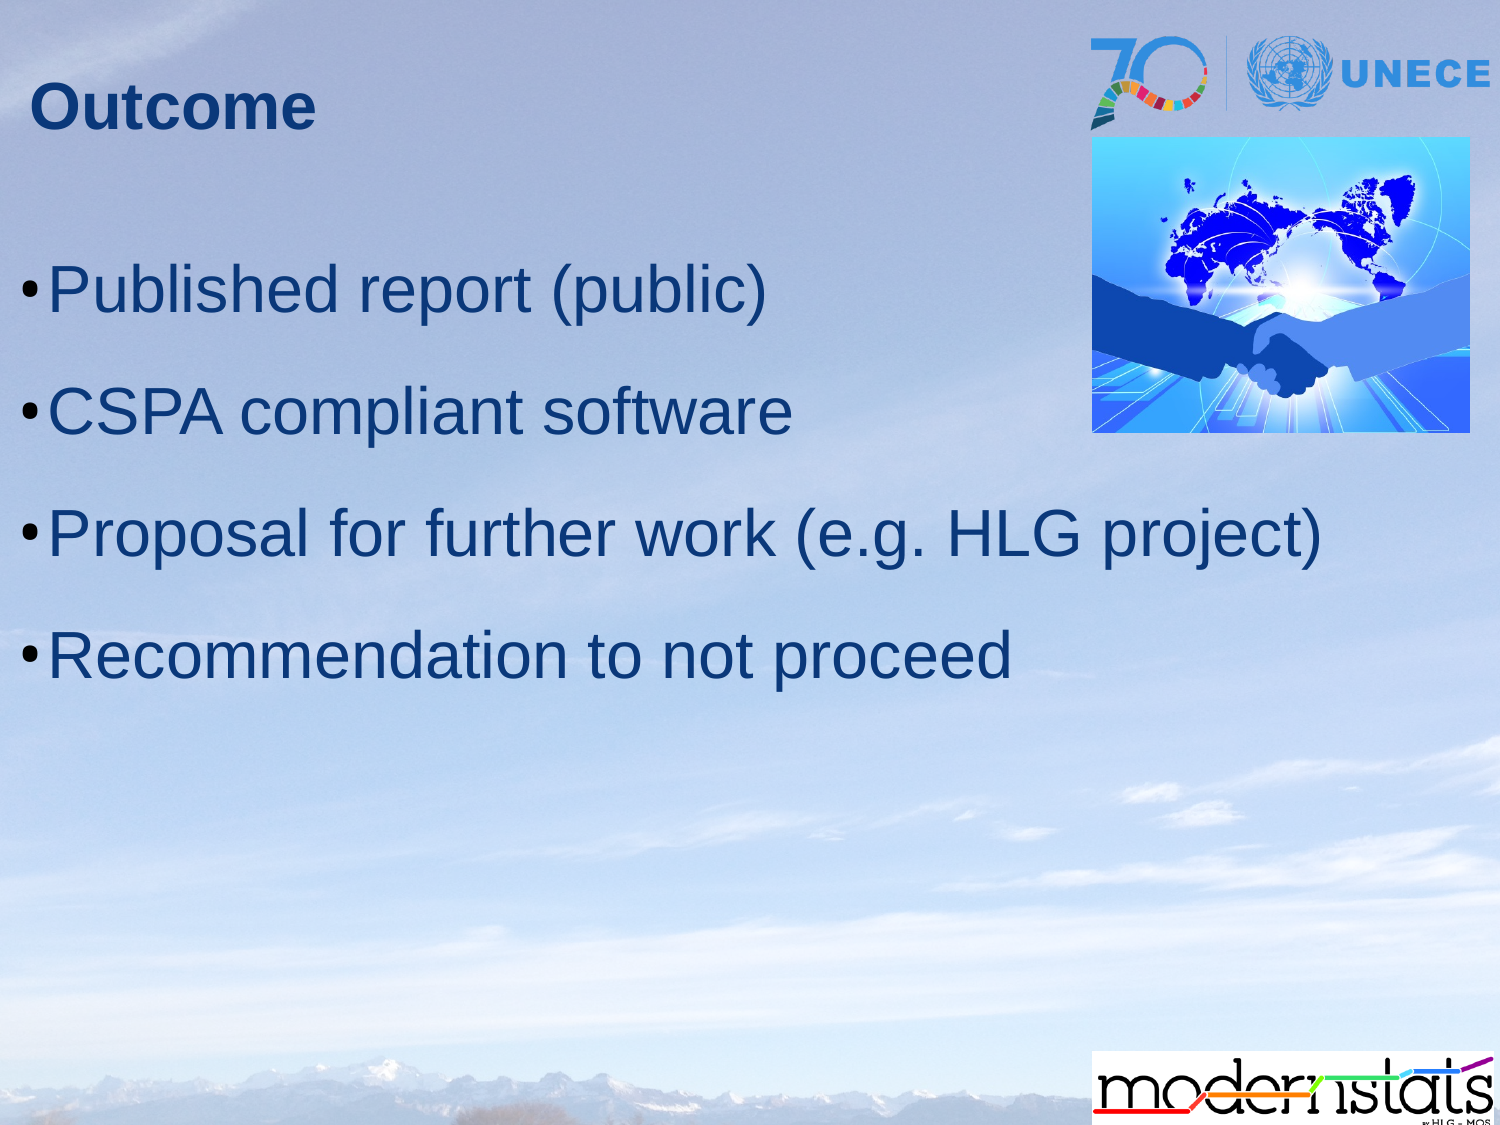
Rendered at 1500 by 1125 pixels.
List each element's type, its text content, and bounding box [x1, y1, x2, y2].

picture [1092, 1051, 1494, 1125]
title Outcome [29, 19, 1282, 145]
picture [1092, 136, 1471, 433]
list Published report (public) CSPA compliant software Proposal for further work (e.g. HLG project) Recommendation to not proceed [17, 255, 1459, 1024]
picture [1282, 30, 1500, 133]
